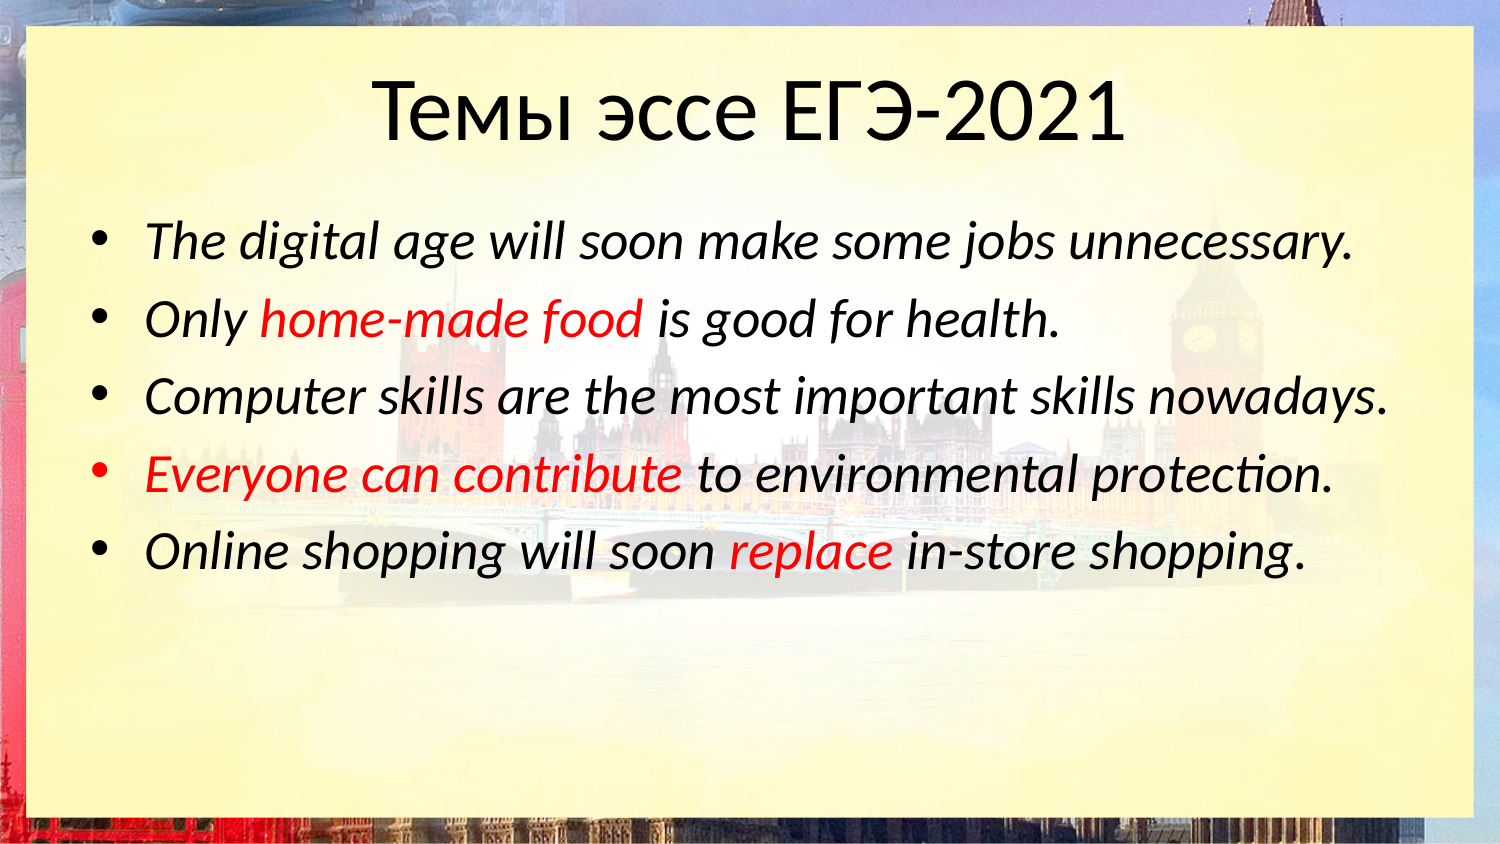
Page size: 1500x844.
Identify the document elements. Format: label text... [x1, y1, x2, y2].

picture [0, 0, 1500, 844]
list The digital age will soon make some jobs unnecessary. Only home-made food is good for health. Computer skills are the most important skills nowadays. Everyone can contribute to environmental protection. Online shopping will soon replace in-store shopping. [75, 196, 1425, 754]
title Темы эссе ЕГЭ-2021 [75, 33, 1425, 175]
